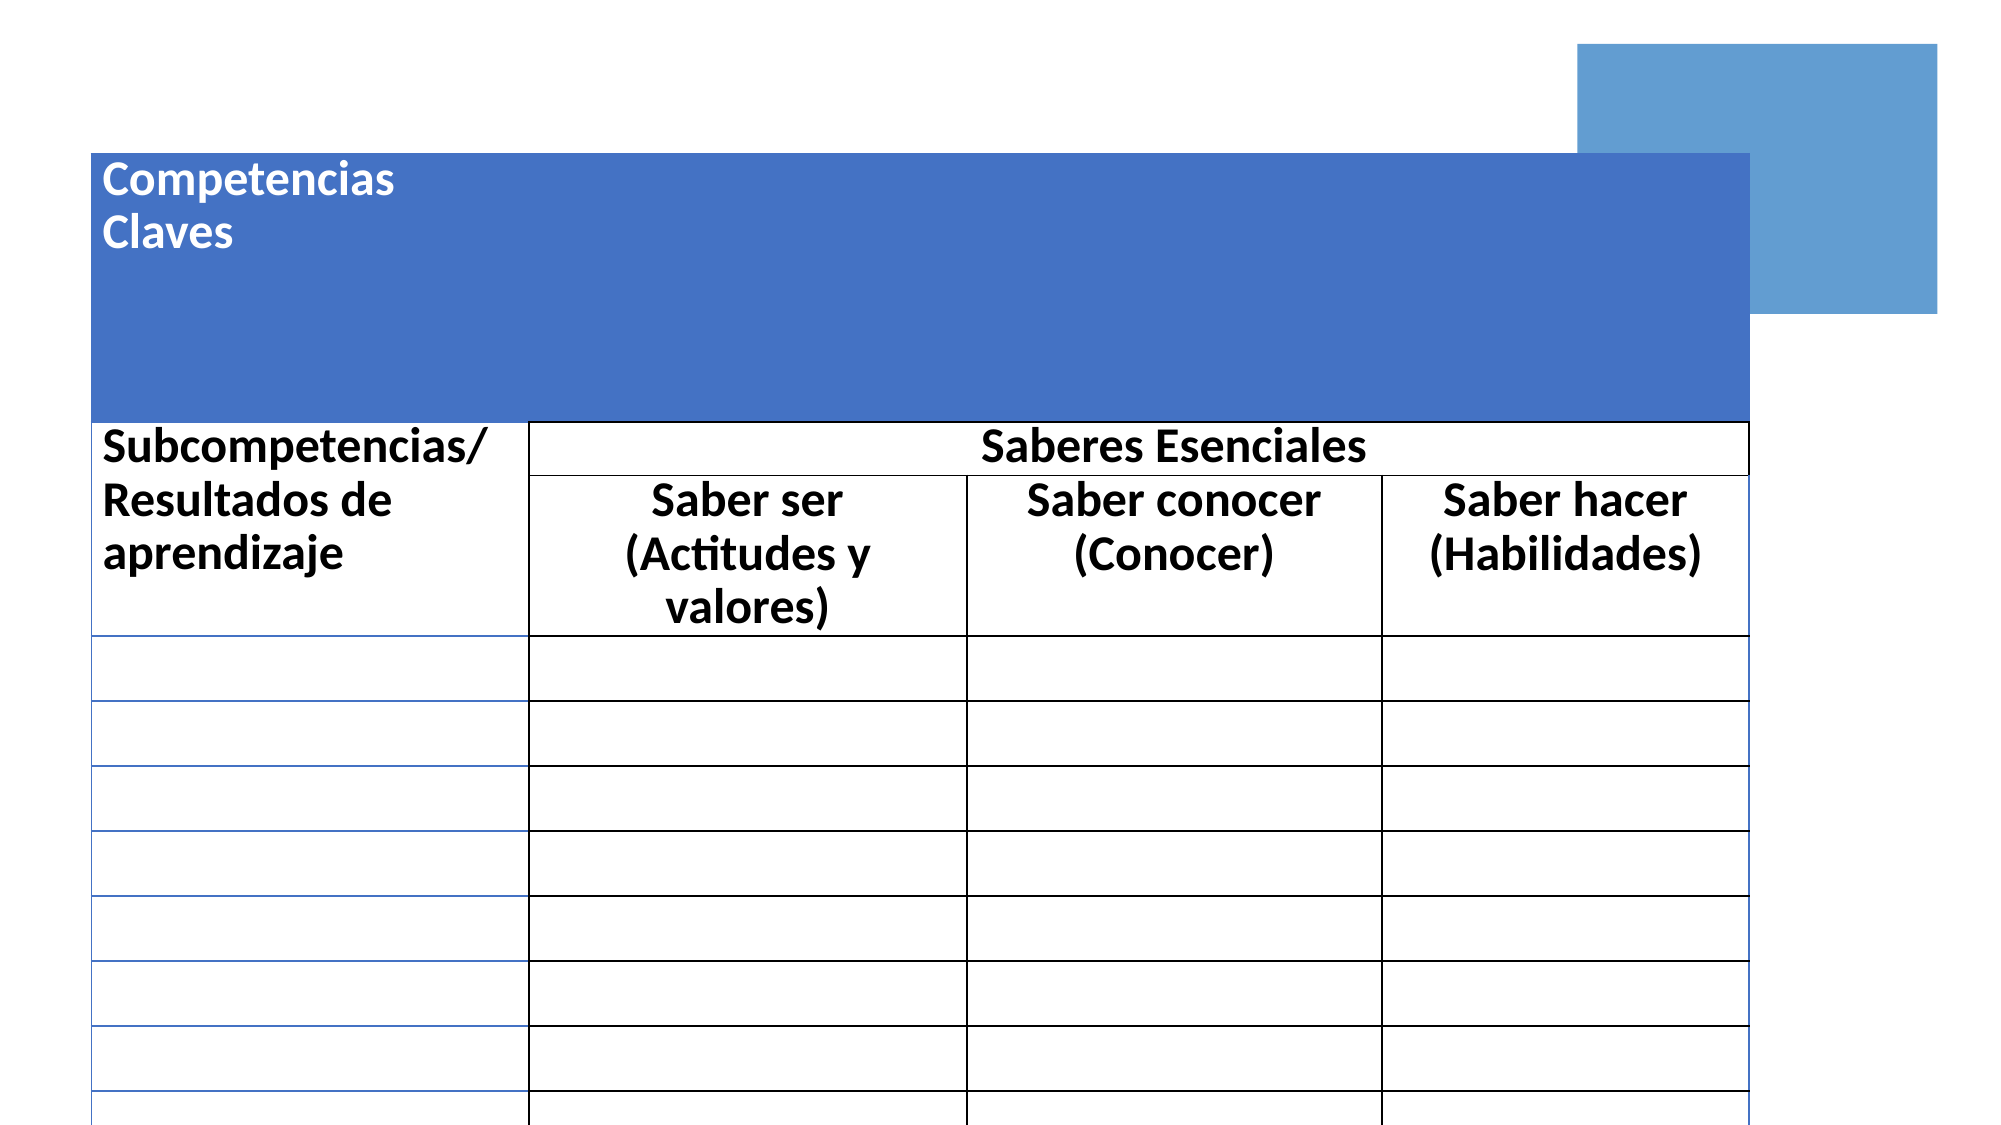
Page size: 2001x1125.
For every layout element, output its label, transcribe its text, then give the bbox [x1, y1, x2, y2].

table_cell [968, 832, 1381, 895]
table_cell [968, 897, 1381, 960]
table_cell [92, 637, 528, 700]
table_cell [1382, 423, 1748, 475]
table_cell [92, 962, 528, 1025]
table_cell [968, 1027, 1381, 1090]
table_cell [92, 702, 528, 765]
table_cell [530, 897, 966, 960]
table_cell [92, 832, 528, 895]
table_cell [530, 637, 966, 700]
table_cell [1383, 897, 1748, 960]
table_cell [1383, 702, 1748, 765]
table_cell Saber hacer (Habilidades) [1383, 476, 1748, 635]
table_cell Saber conocer (Conocer) [968, 476, 1381, 635]
table_header [529, 155, 1748, 421]
table_cell [1383, 637, 1748, 700]
table_cell [92, 897, 528, 960]
table_cell [1383, 832, 1748, 895]
table_cell Subcompetencias/ Resultados de aprendizaje [92, 423, 528, 635]
table_cell [1383, 767, 1748, 830]
table_header Competencias Claves [92, 155, 529, 421]
table_cell [530, 962, 966, 1025]
table_cell Saber ser (Actitudes y valores) [530, 476, 966, 635]
table_cell [530, 423, 967, 475]
table_cell [968, 702, 1381, 765]
table_cell [92, 1027, 528, 1090]
table_cell [530, 1027, 966, 1090]
table_cell [530, 1092, 966, 1125]
table_cell [1383, 962, 1748, 1025]
table_cell [530, 832, 966, 895]
table_cell [968, 1092, 1381, 1125]
table_cell [968, 637, 1381, 700]
table_cell [1383, 1092, 1748, 1125]
table_cell Saberes Esenciales [967, 423, 1382, 475]
table_cell [530, 767, 966, 830]
table_cell [530, 702, 966, 765]
table_cell [968, 962, 1381, 1025]
table_cell [1383, 1027, 1748, 1090]
table_cell [92, 767, 528, 830]
table_cell [92, 1092, 528, 1125]
table_cell [968, 767, 1381, 830]
